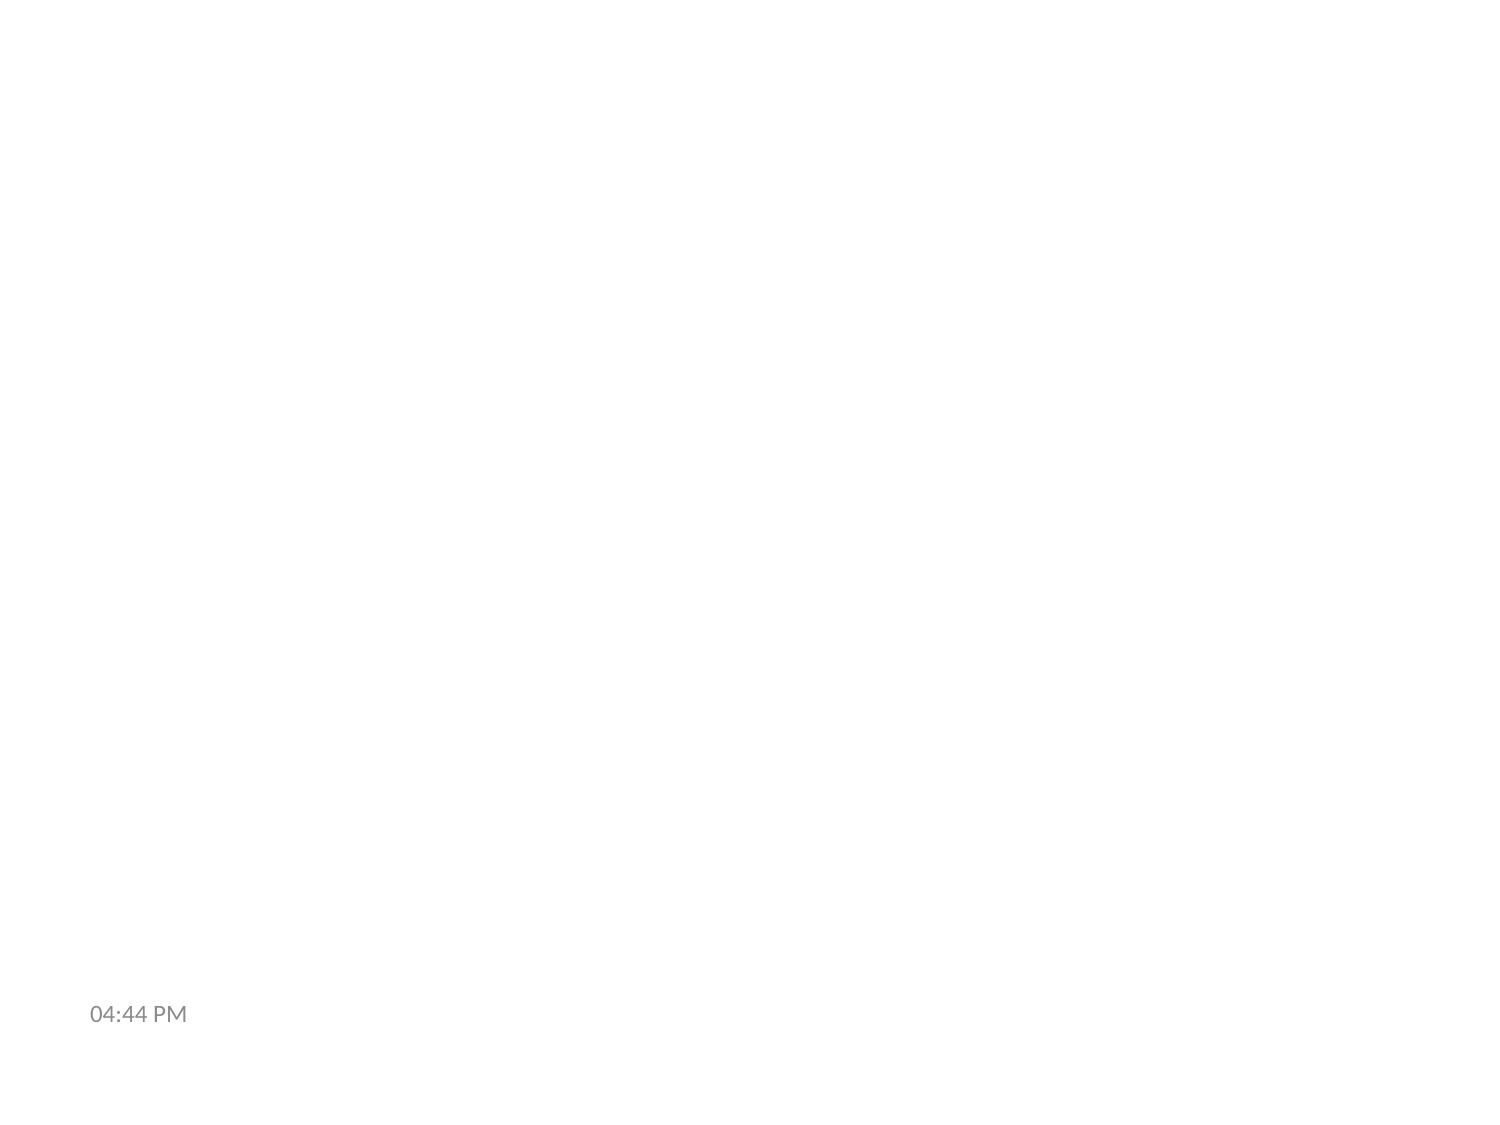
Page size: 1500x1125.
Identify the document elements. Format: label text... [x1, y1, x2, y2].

text_box 3:35 PM [75, 982, 425, 1043]
